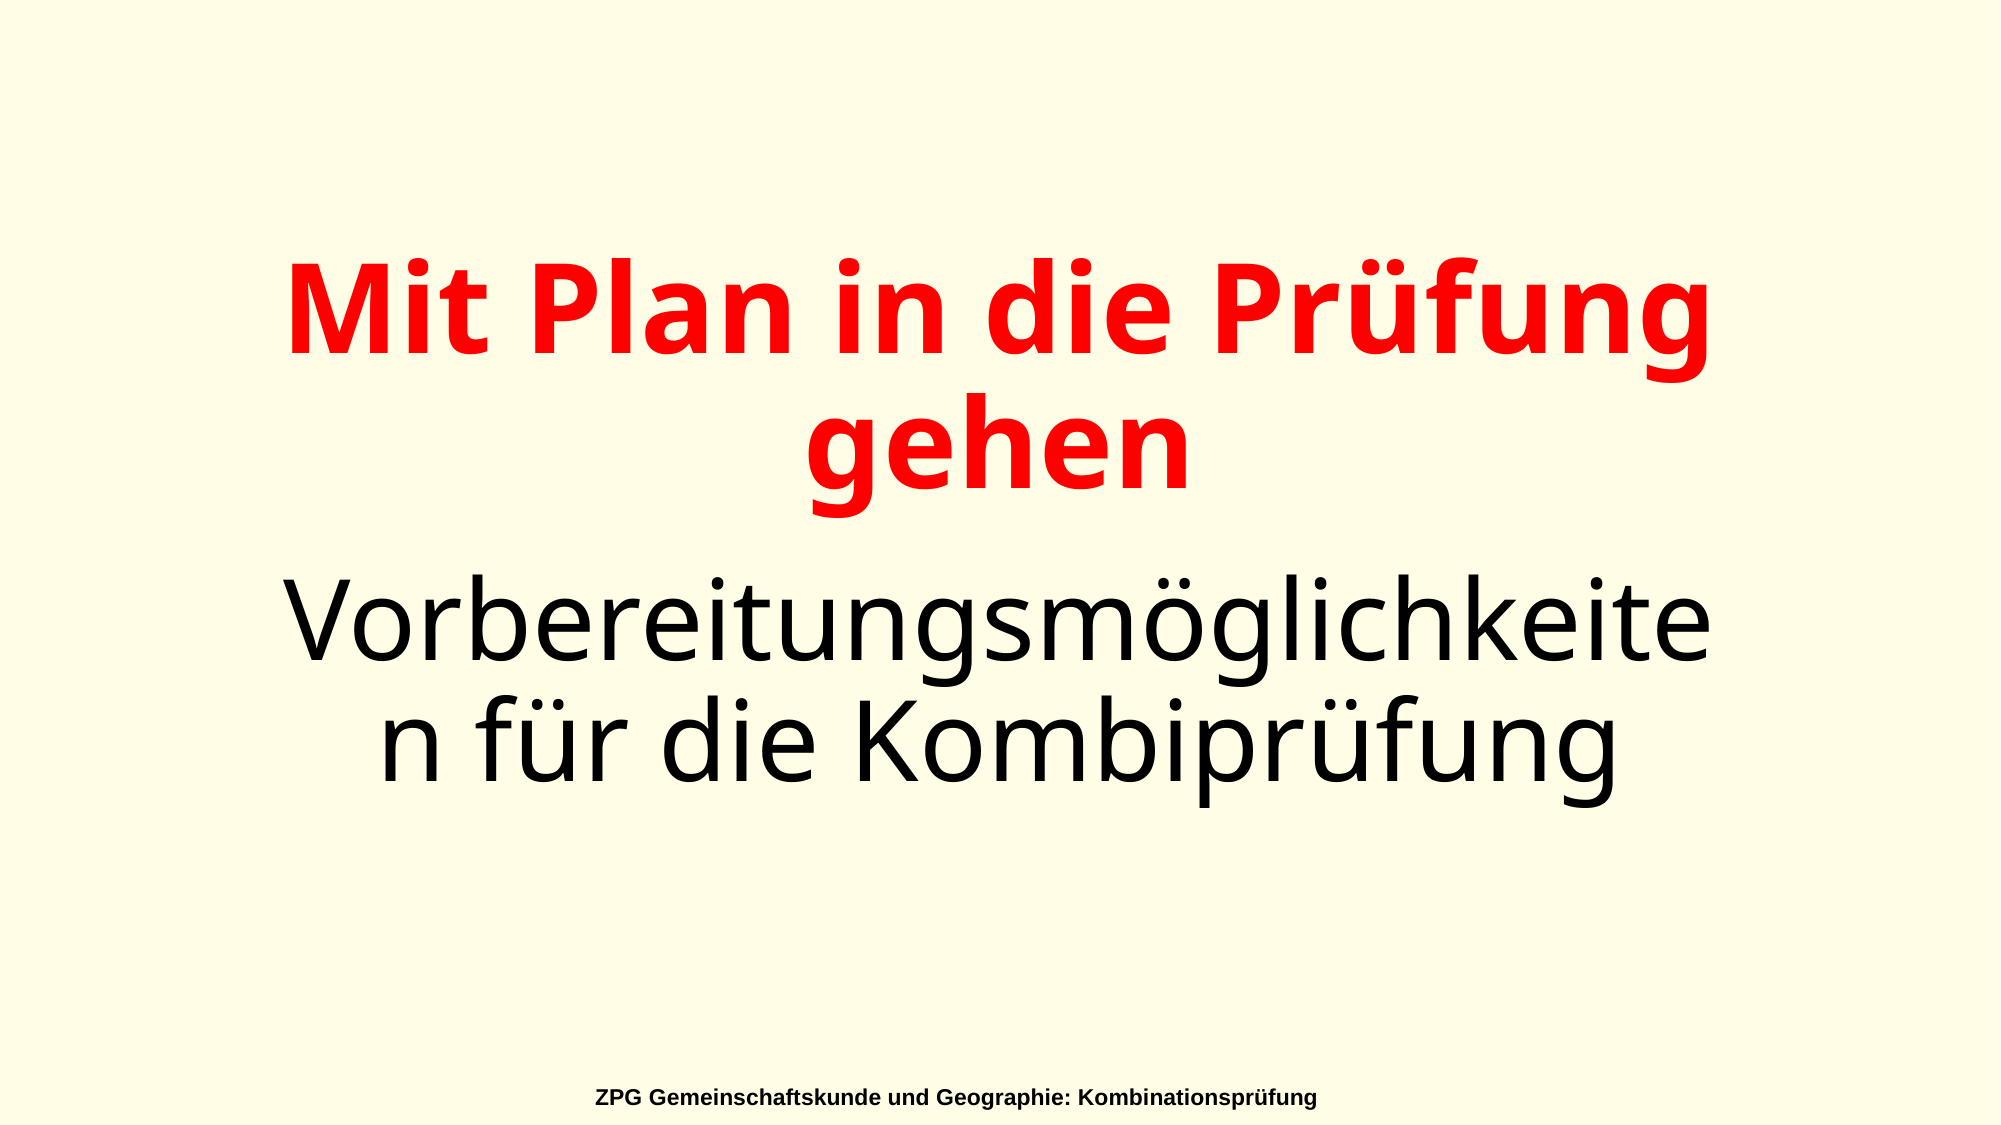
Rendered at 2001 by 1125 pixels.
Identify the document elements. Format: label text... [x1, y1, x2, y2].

text_box Vorbereitungsmöglichkeiten für die Kombiprüfung [249, 555, 1750, 828]
text_box Mit Plan in die Prüfung gehen [249, 131, 1750, 523]
